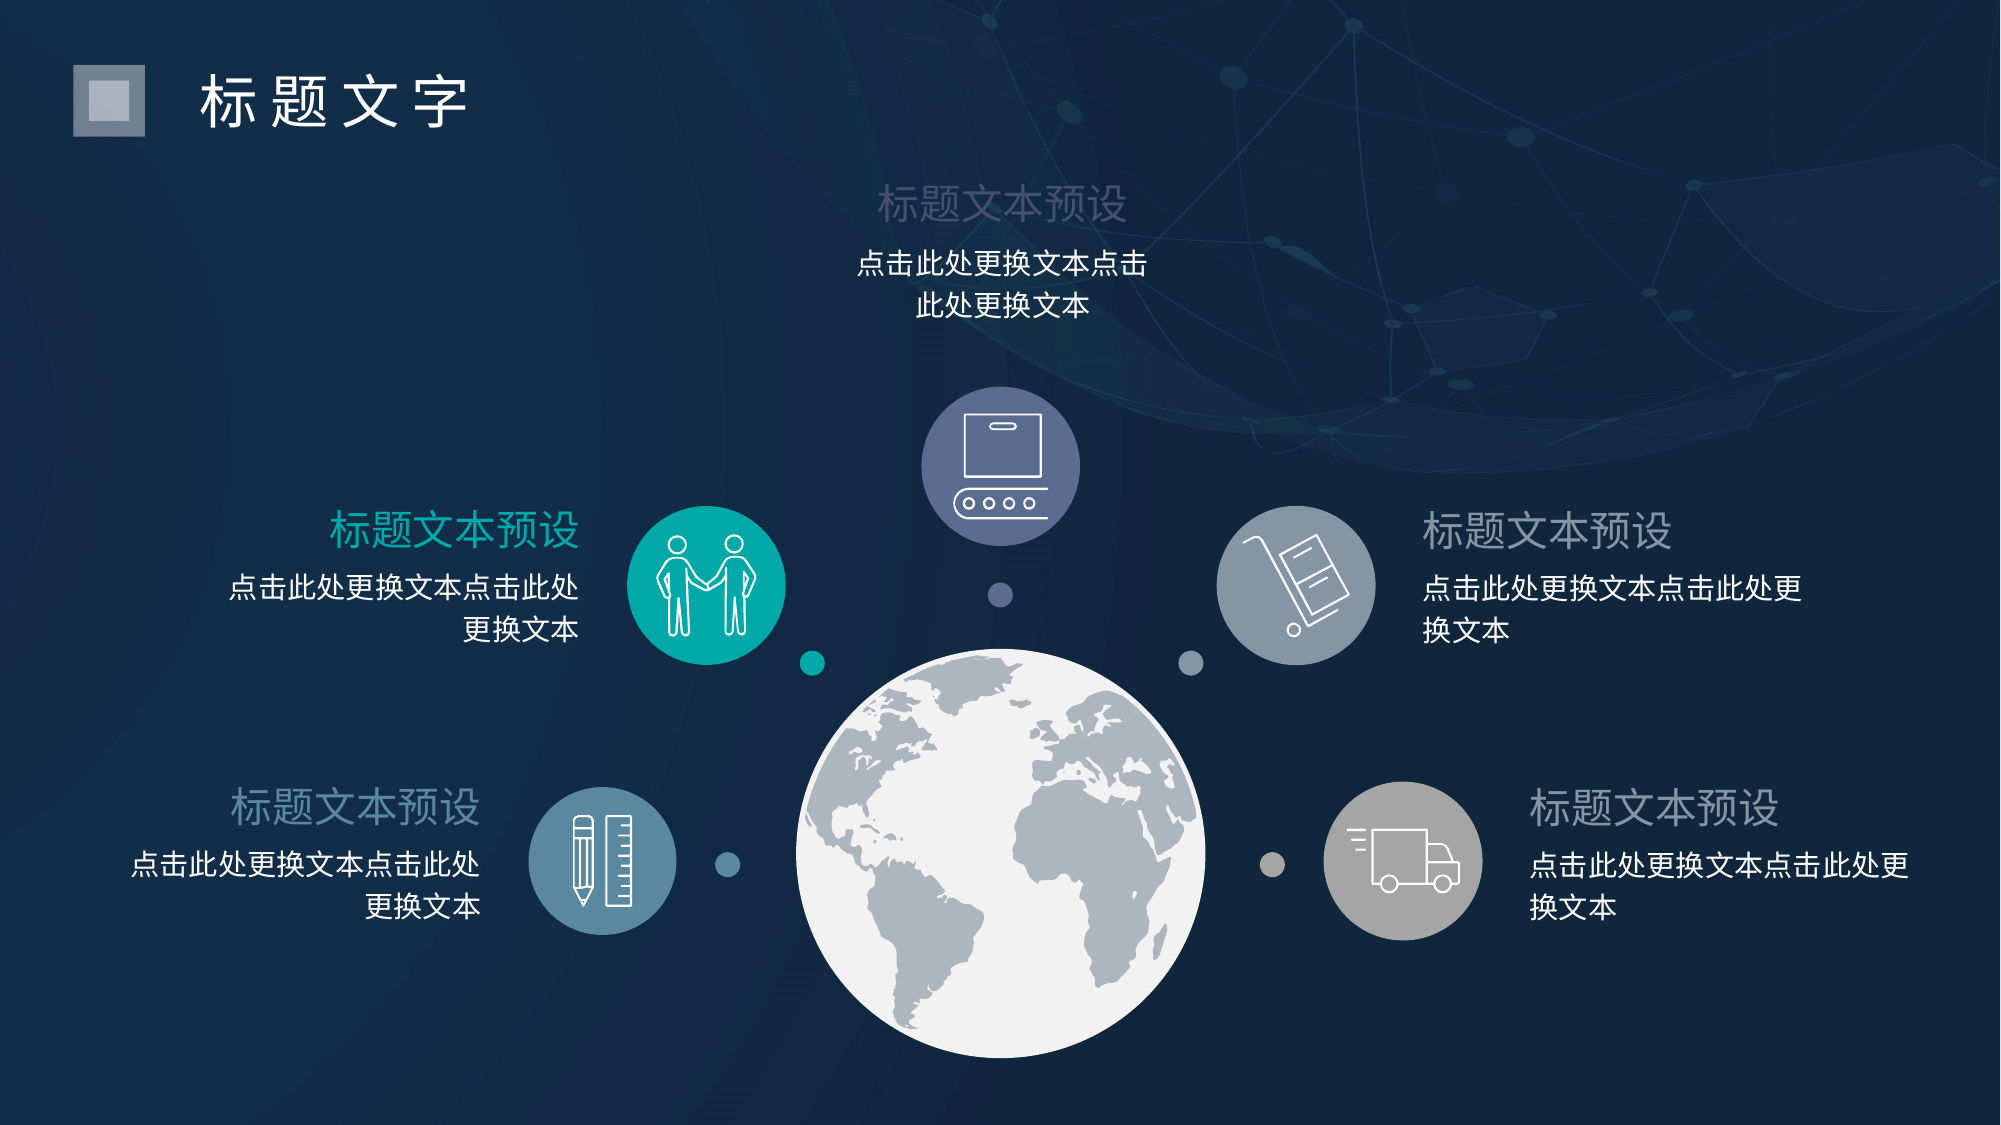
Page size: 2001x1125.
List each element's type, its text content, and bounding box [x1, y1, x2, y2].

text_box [73, 64, 145, 137]
text_box 标题文字 [185, 57, 645, 143]
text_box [109, 183, 1969, 1059]
picture [0, 0, 2001, 1125]
